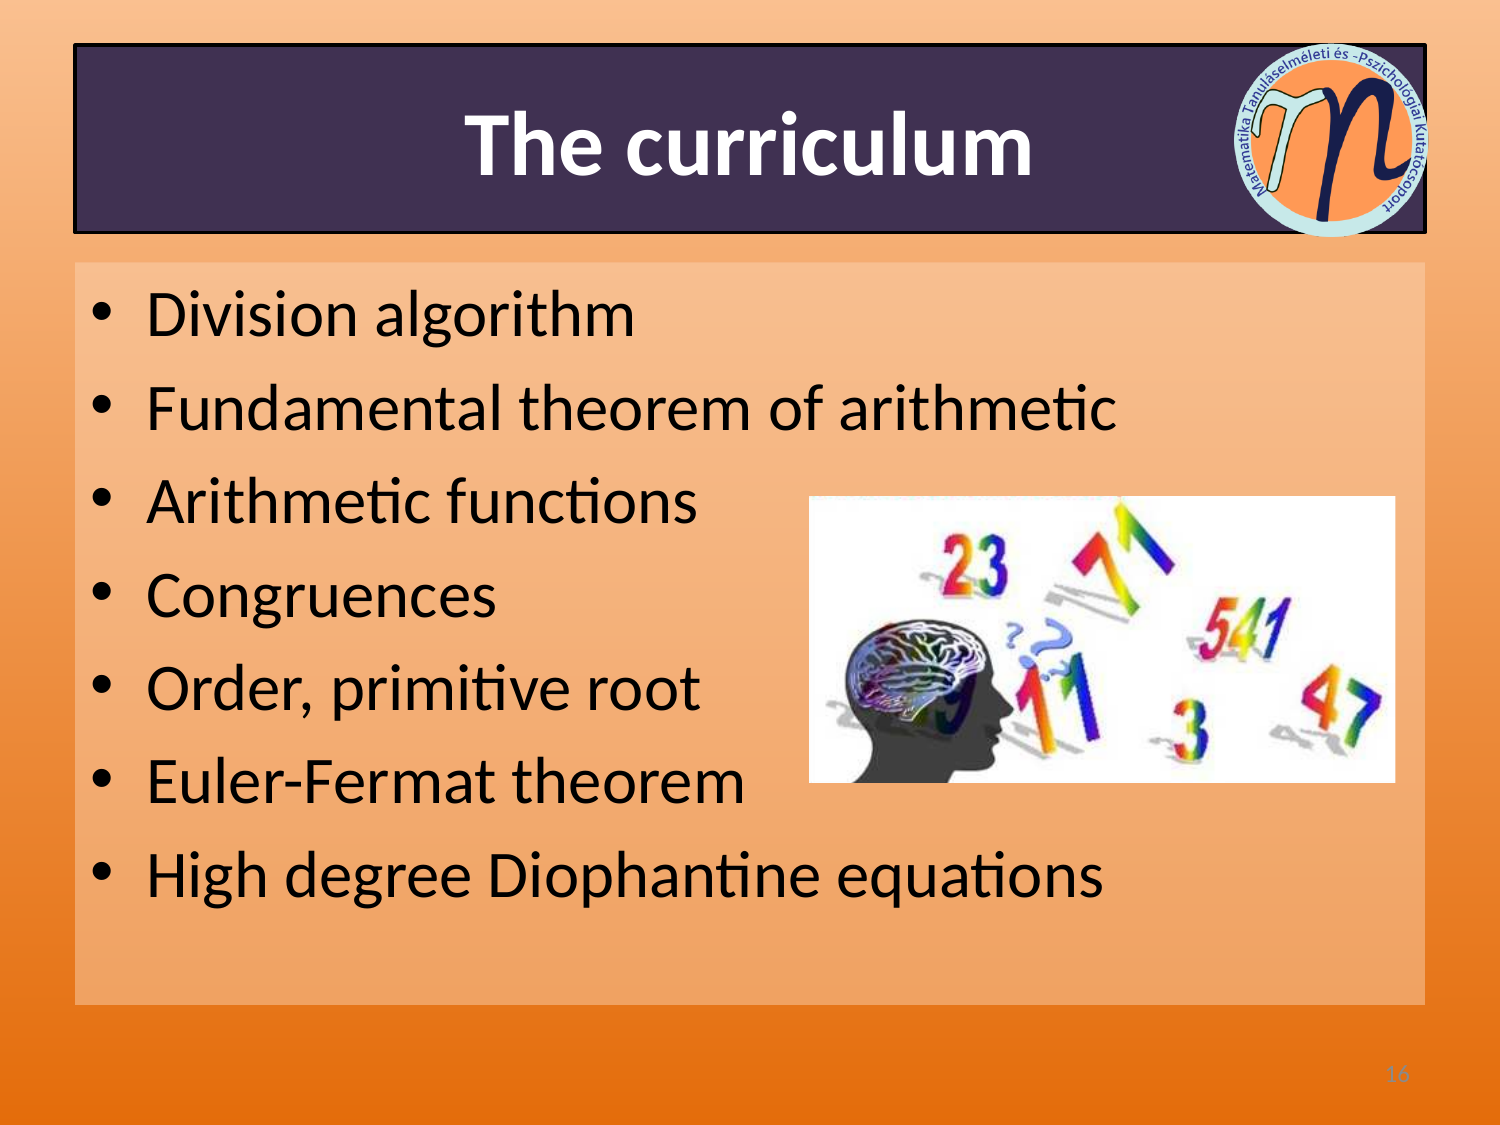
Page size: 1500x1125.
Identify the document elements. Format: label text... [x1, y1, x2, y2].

picture [1234, 40, 1434, 238]
title The curriculum [73, 43, 1229, 234]
list Division algorithm Fundamental theorem of arithmetic Arithmetic functions Congruences Order, primitive root Euler-Fermat theorem High degree Diophantine equations [75, 262, 1425, 1005]
picture [808, 496, 1396, 783]
slide_number 16 [1074, 1042, 1425, 1103]
